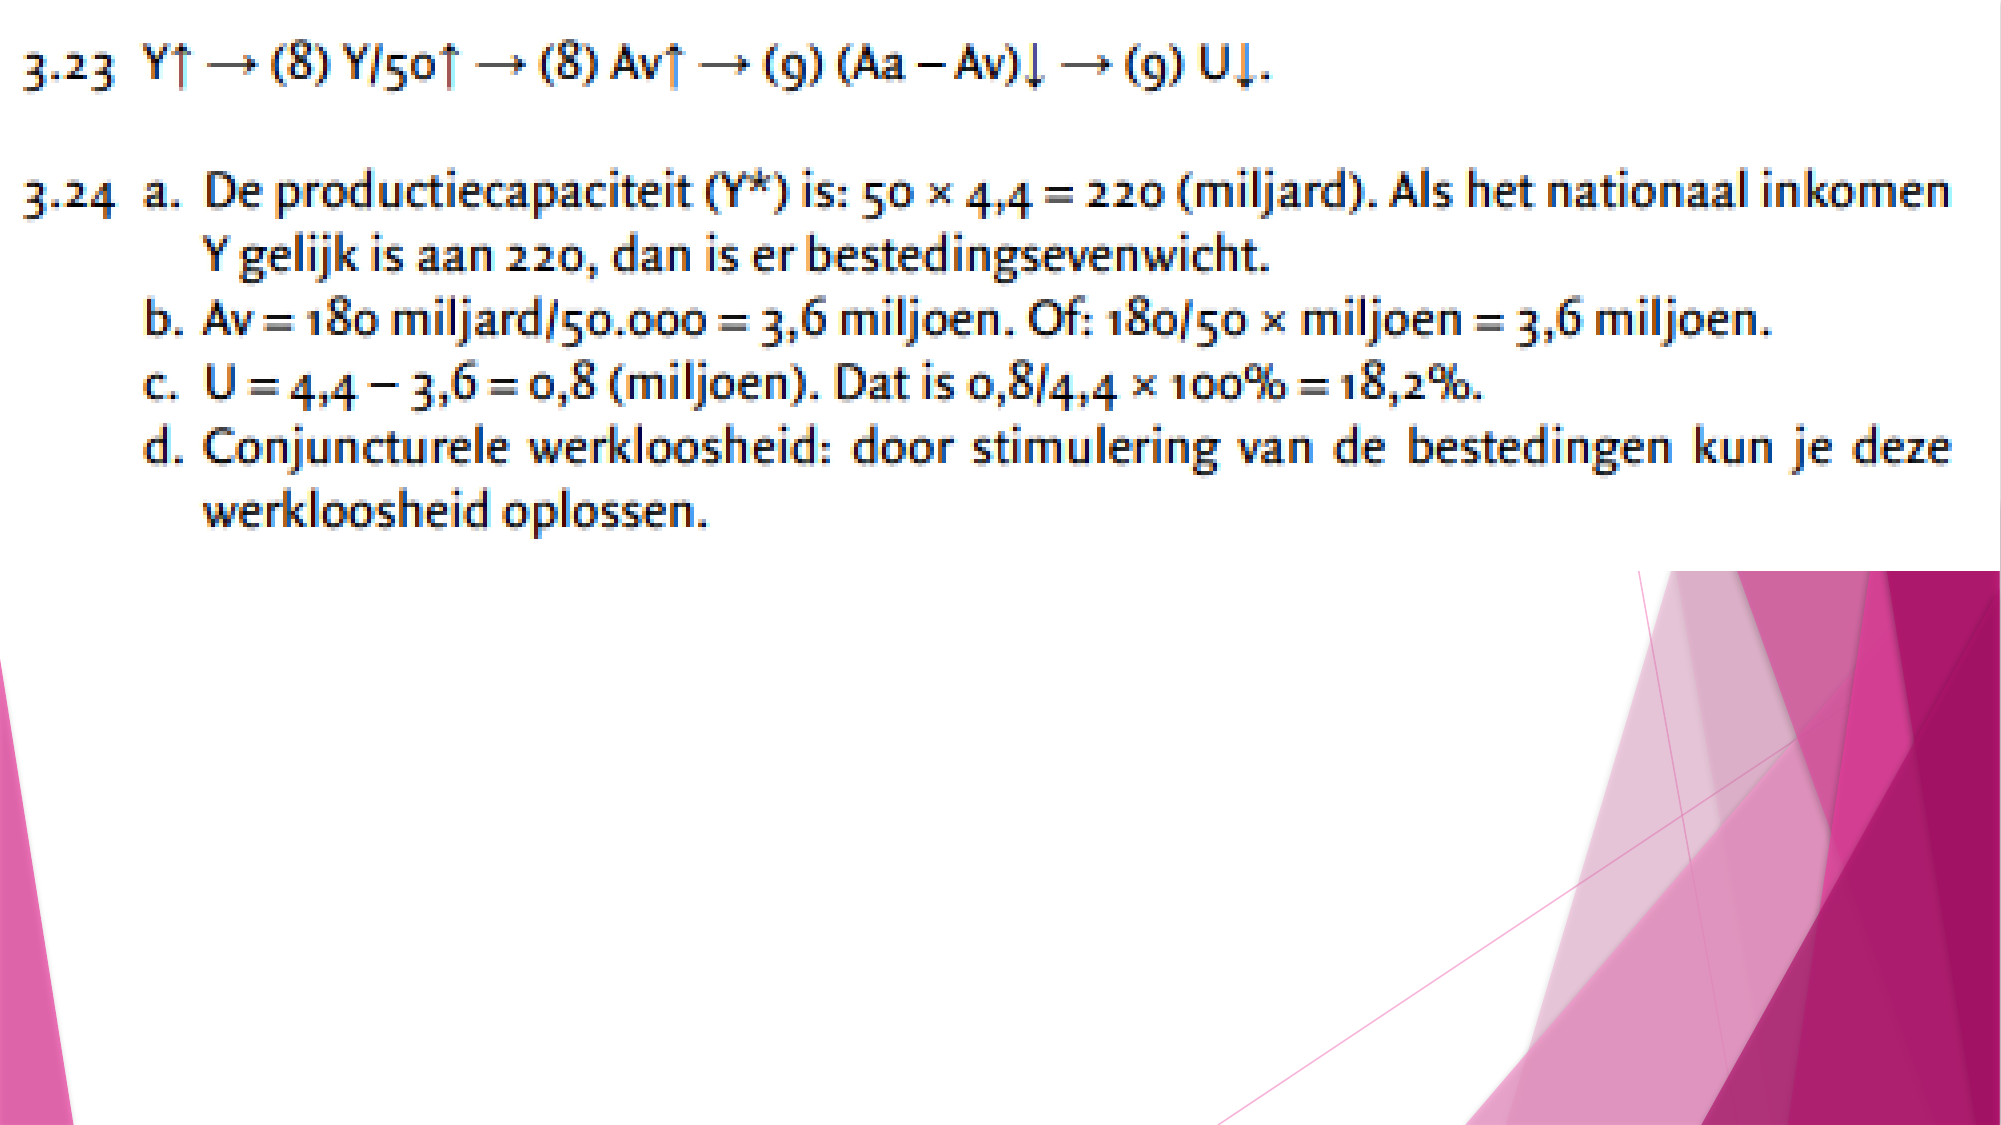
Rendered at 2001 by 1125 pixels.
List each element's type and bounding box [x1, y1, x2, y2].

picture [0, 0, 2000, 572]
